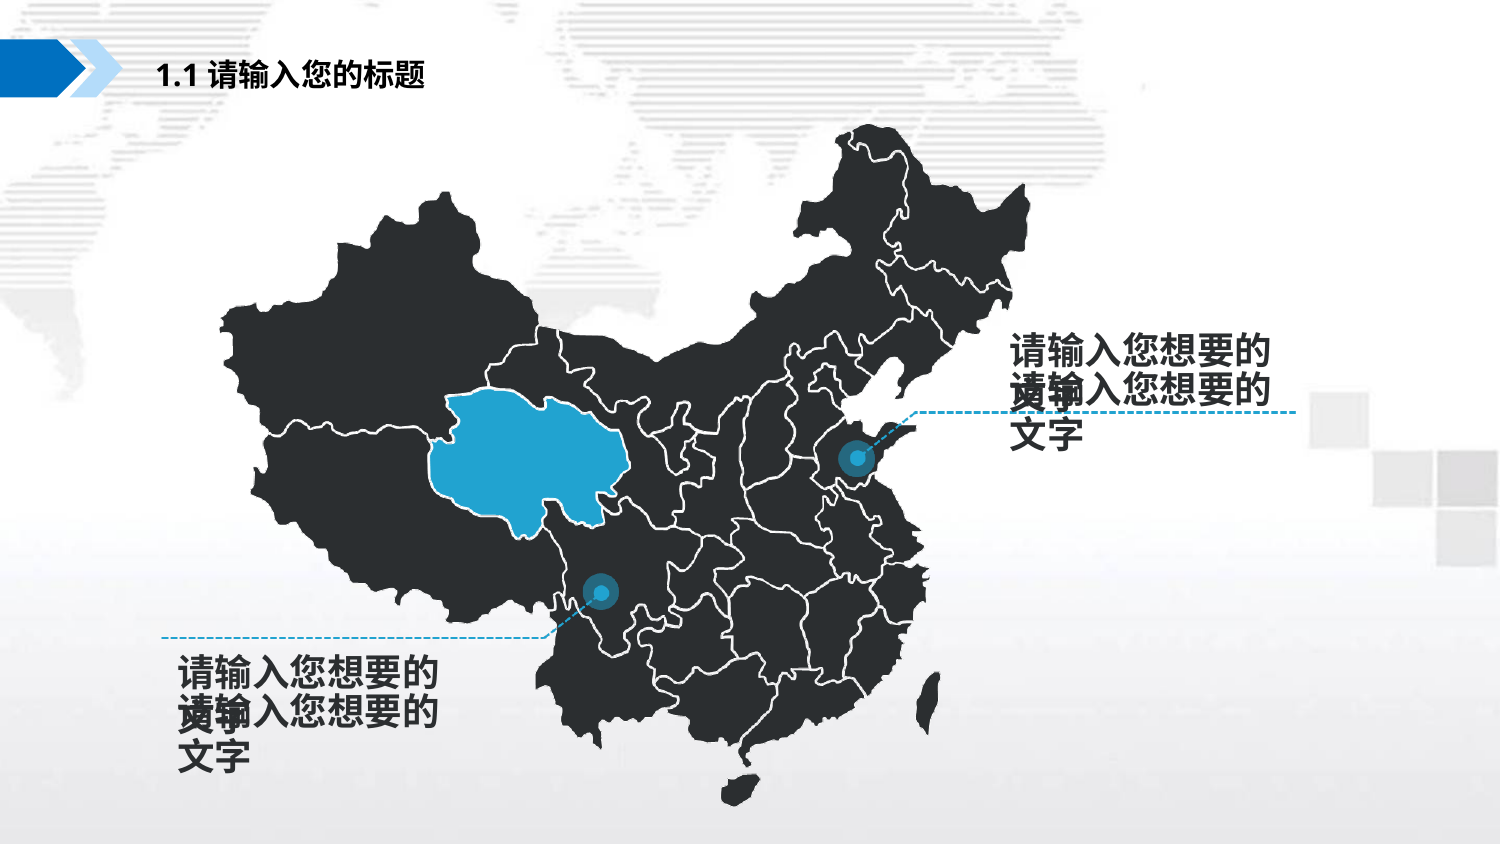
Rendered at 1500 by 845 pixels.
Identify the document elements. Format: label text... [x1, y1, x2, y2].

text_box 请输入您想要的文字 [1037, 358, 1305, 464]
text_box 请输入您想要的文字 [162, 648, 212, 681]
text_box 1.1请输入您的标题 [140, 48, 441, 101]
text_box [69, 39, 123, 98]
picture [0, 0, 1500, 844]
text_box 请输入您想要的文字 [162, 681, 212, 786]
text_box 请输入您想要的文字 [1037, 319, 1305, 358]
text_box [0, 39, 86, 98]
